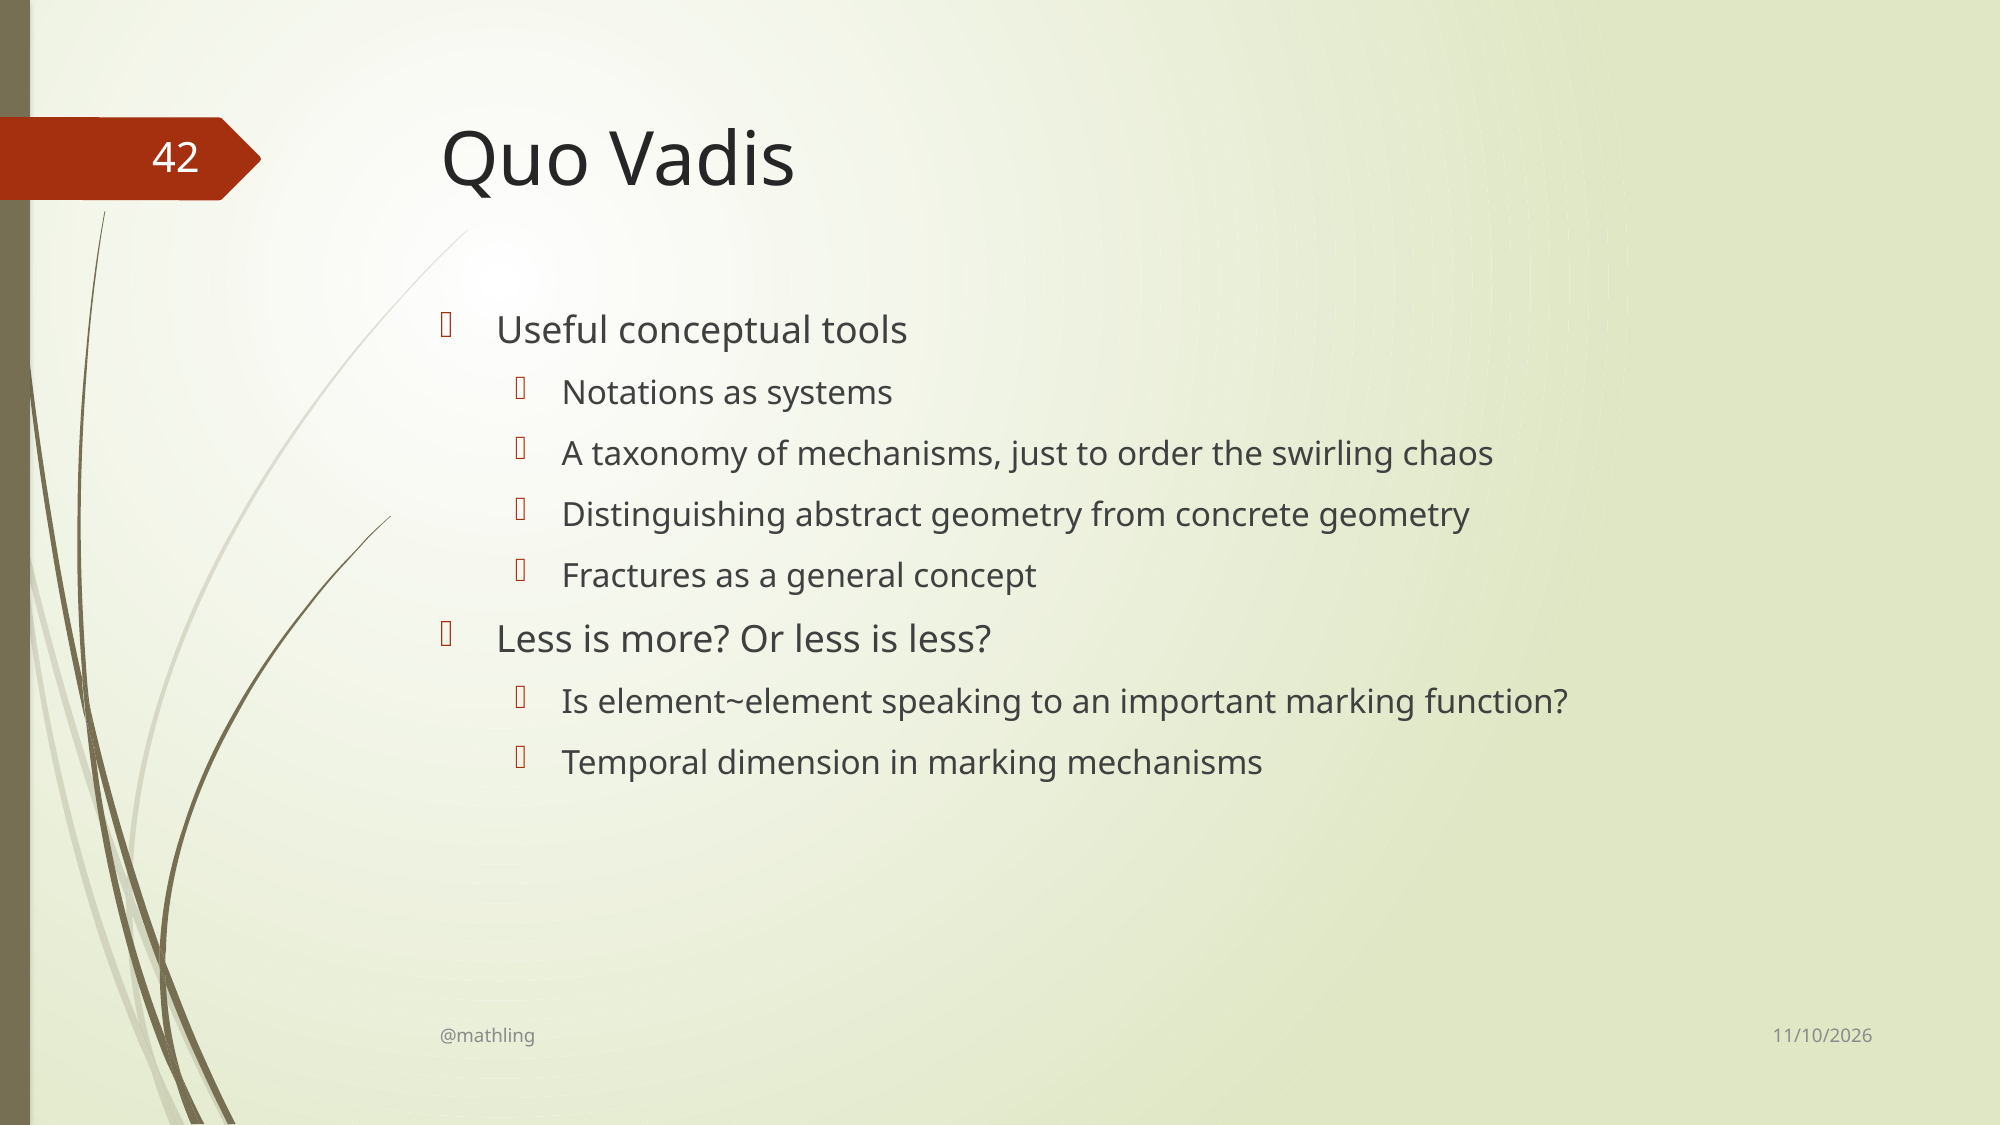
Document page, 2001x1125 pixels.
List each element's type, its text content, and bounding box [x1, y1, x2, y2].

footer @mathling [424, 1006, 1675, 1067]
title Quo Vadis [425, 102, 1888, 262]
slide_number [1699, 1005, 1888, 1067]
slide_number 42 [87, 129, 216, 190]
list Useful conceptual tools Notations as systems A taxonomy of mechanisms, just to order the swirling chaos Distinguishing abstract geometry from concrete geometry Fractures as a general concept Less is more? Or less is less? Is element~element speaking to an important marking function? Temporal dimension in marking mechanisms [424, 298, 1888, 970]
